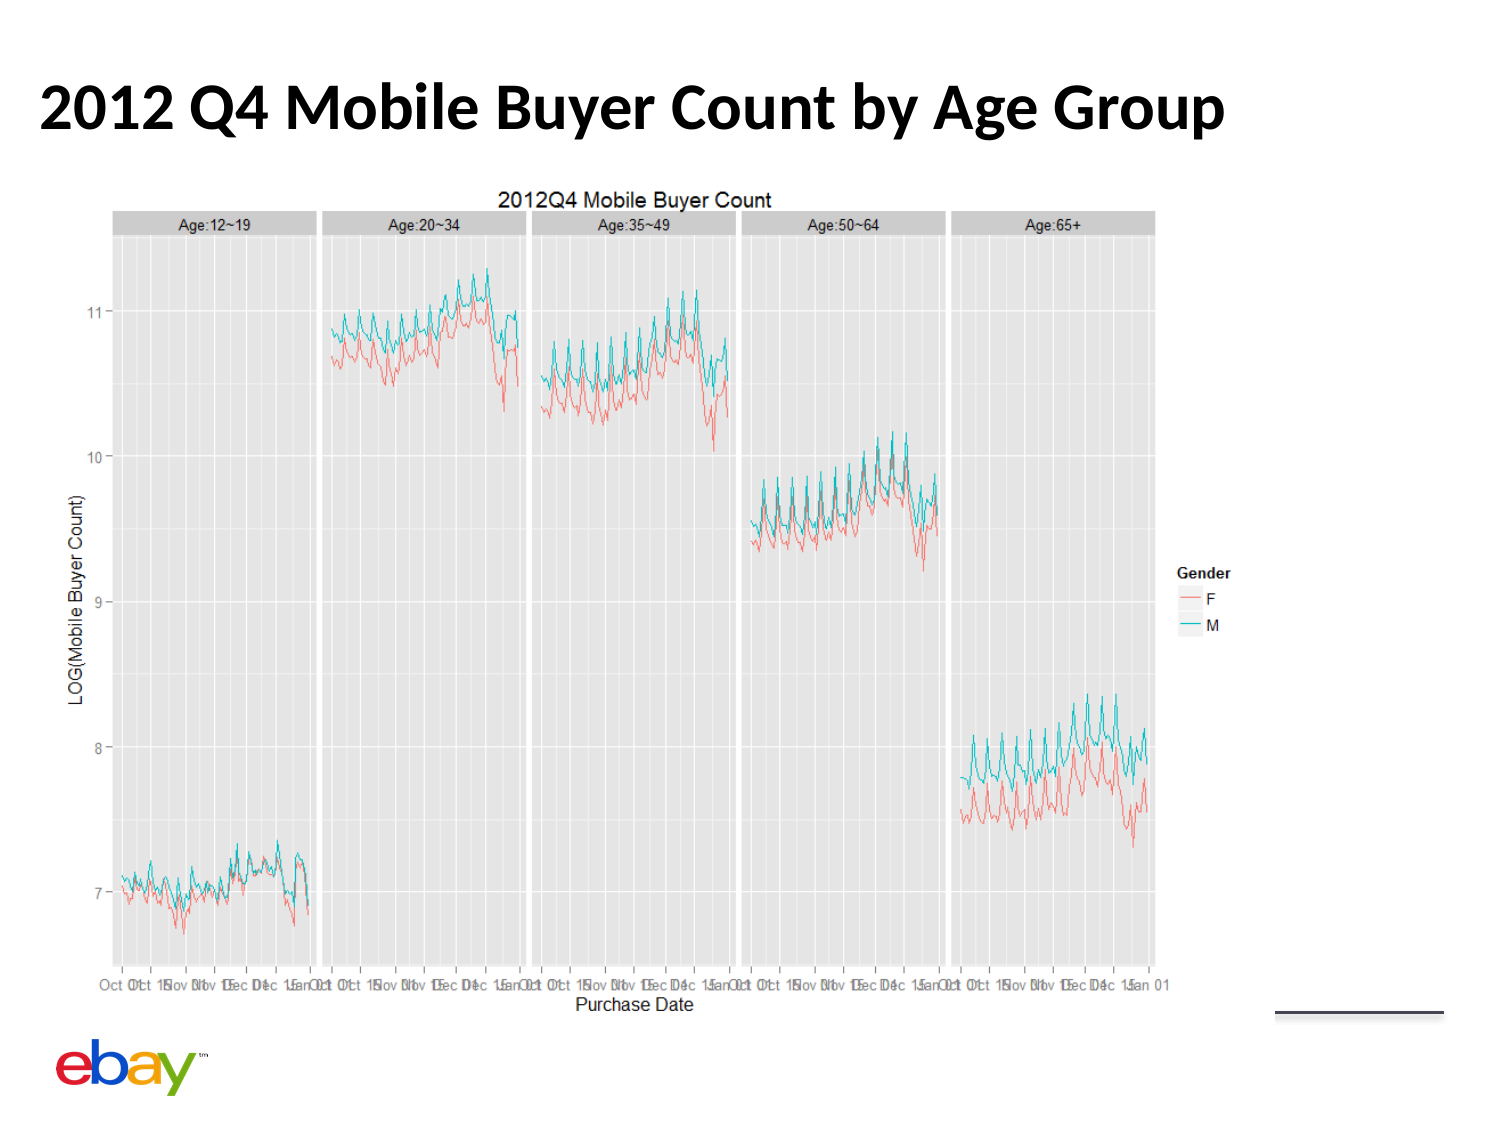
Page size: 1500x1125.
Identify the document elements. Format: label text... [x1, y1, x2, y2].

title 2012 Q4 Mobile Buyer Count by Age Group [24, 37, 1401, 151]
picture [56, 1039, 208, 1096]
picture [49, 162, 1276, 1027]
